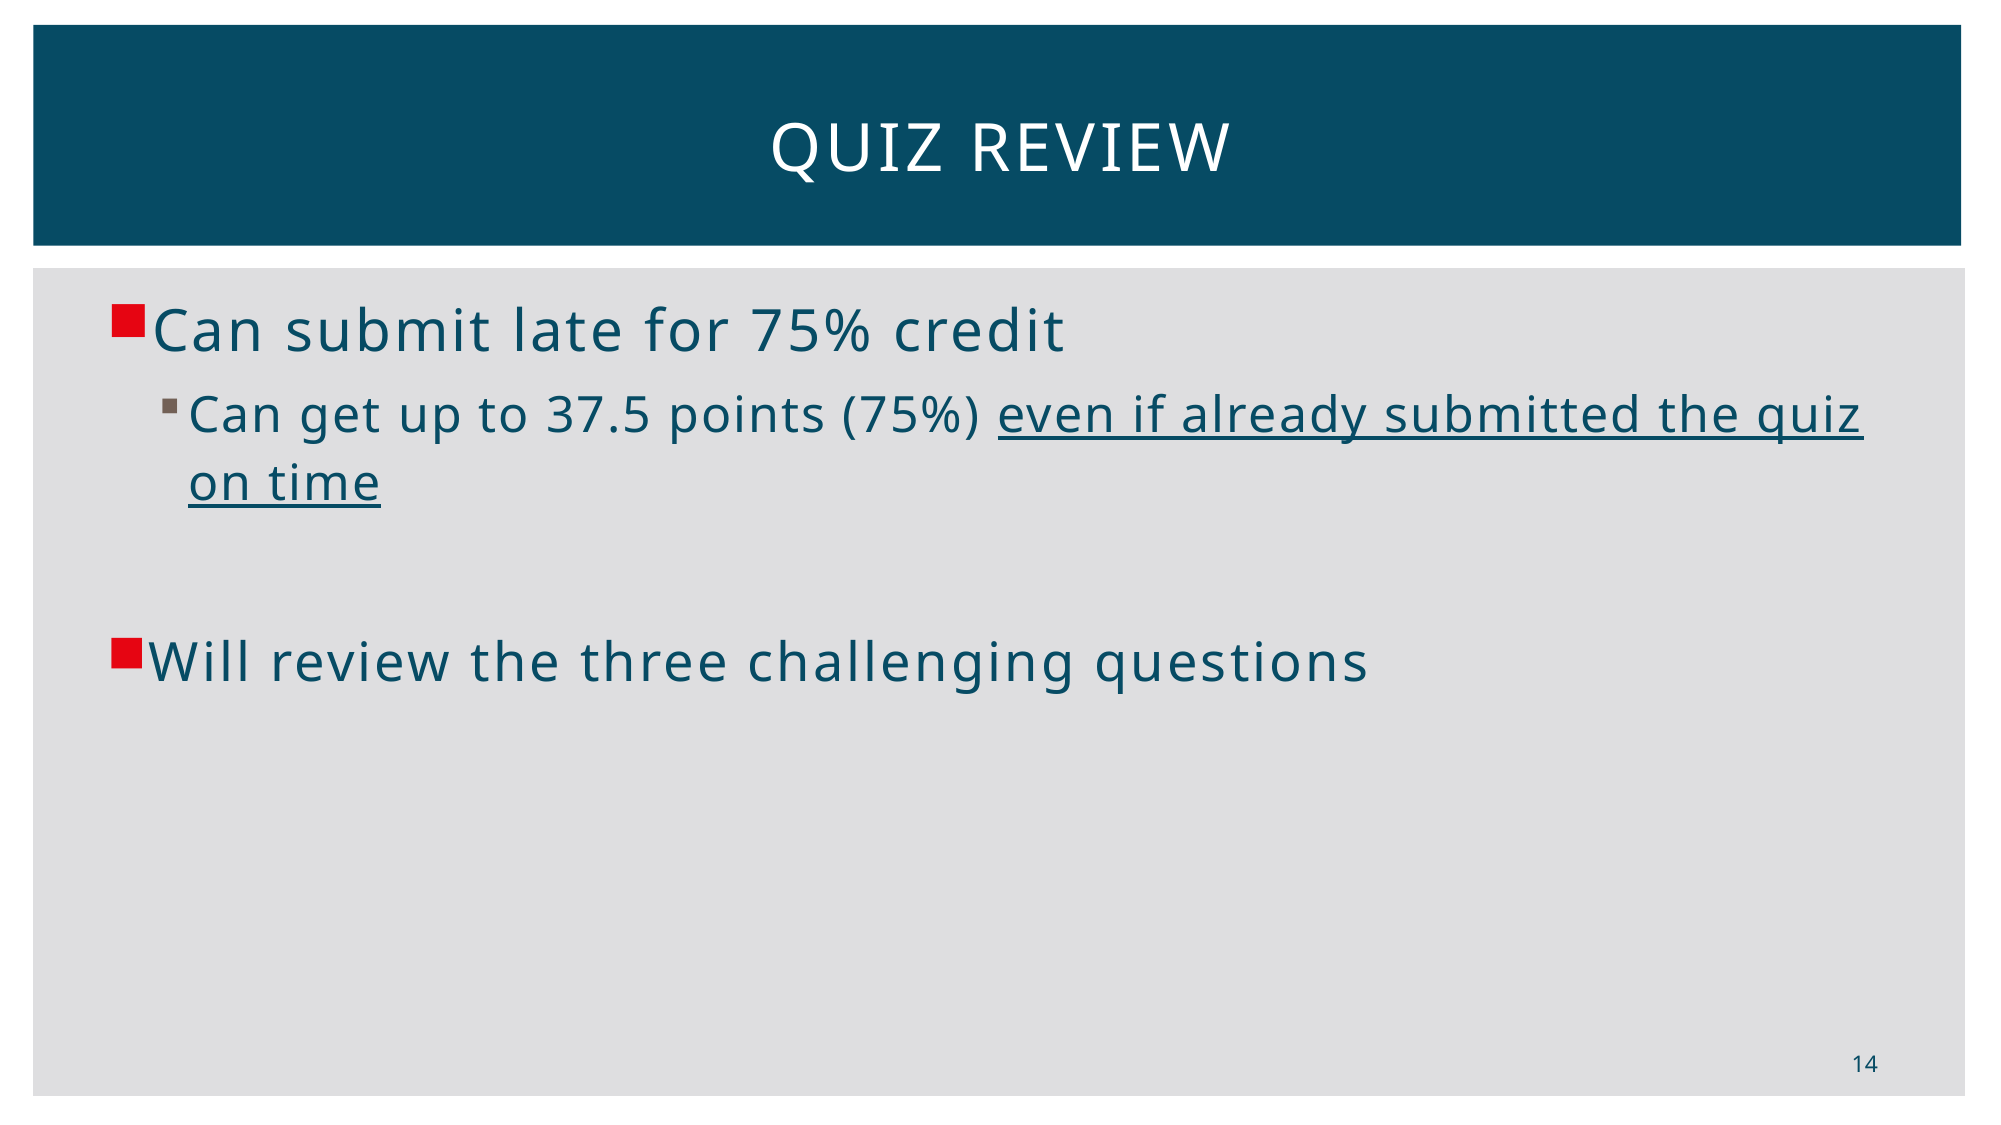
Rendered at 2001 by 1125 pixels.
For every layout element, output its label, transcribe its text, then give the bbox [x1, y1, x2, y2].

list Can submit late for 75% credit Can get up to 37.5 points (75%) even if already submitted the quiz on time Will review the three challenging questions [83, 281, 1923, 1005]
title Quiz Review [83, 58, 1917, 232]
slide_number 14 [1800, 1041, 1930, 1089]
